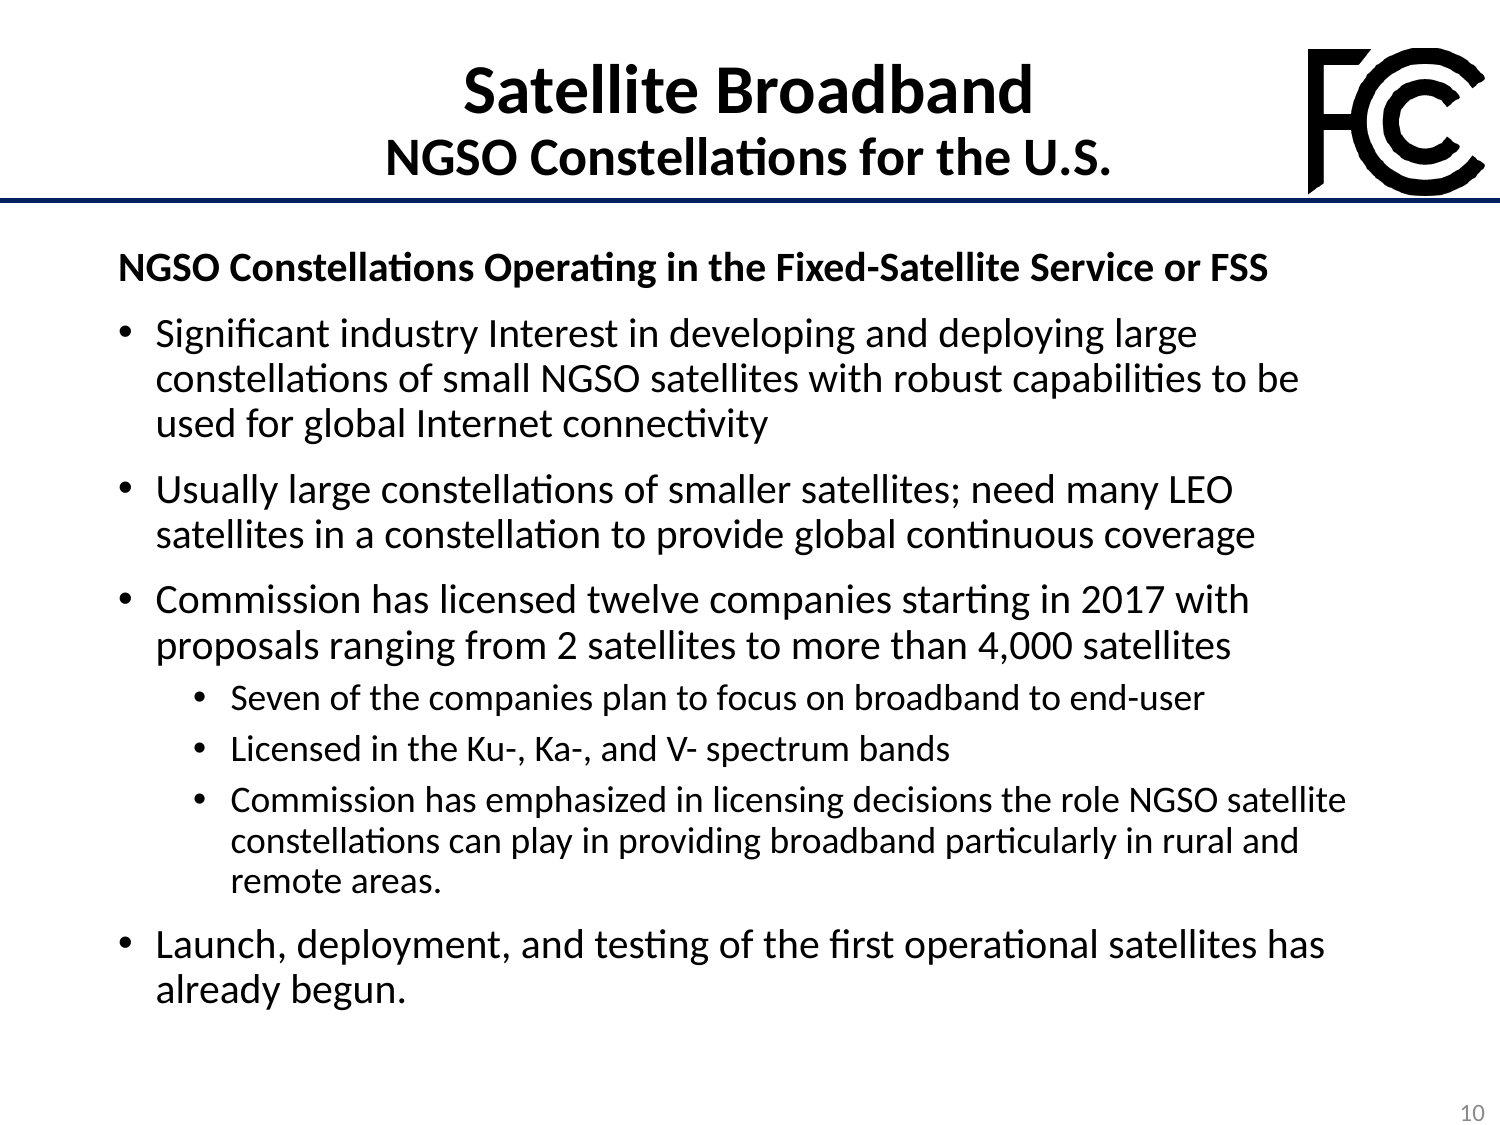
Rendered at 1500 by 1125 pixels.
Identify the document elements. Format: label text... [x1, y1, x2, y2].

picture [1397, 47, 1485, 196]
slide_number 10 [1162, 1096, 1500, 1125]
title Satellite Broadband NGSO Constellations for the U.S. [103, 45, 1397, 196]
list NGSO Constellations Operating in the Fixed-Satellite Service or FSS Significant industry Interest in developing and deploying large constellations of small NGSO satellites with robust capabilities to be used for global Internet connectivity Usually large constellations of smaller satellites; need many LEO satellites in a constellation to provide global continuous coverage Commission has licensed twelve companies starting in 2017 with proposals ranging from 2 satellites to more than 4,000 satellites Seven of the companies plan to focus on broadband to end-user Licensed in the Ku-, Ka-, and V- spectrum bands Commission has emphasized in licensing decisions the role NGSO satellite constellations can play in providing broadband particularly in rural and remote areas. Launch, deployment, and testing of the first operational satellites has already begun. [103, 237, 1397, 1056]
